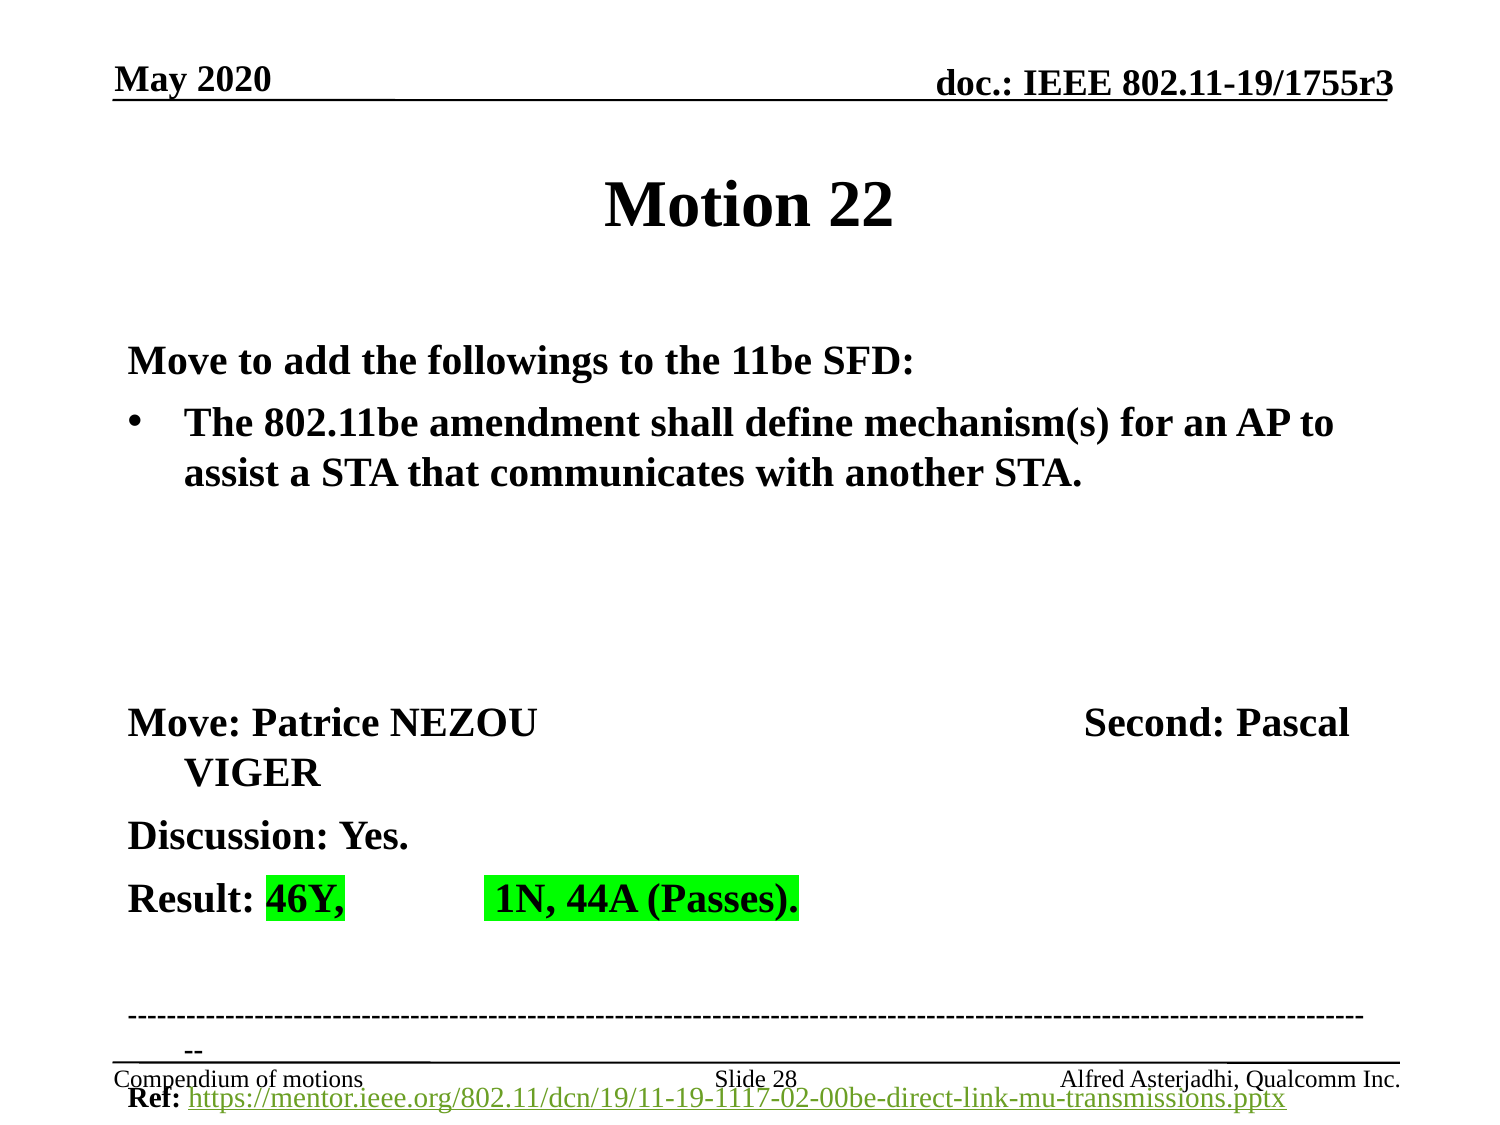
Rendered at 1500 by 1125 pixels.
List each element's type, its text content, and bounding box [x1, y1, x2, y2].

footer Alfred Asterjadhi, Qualcomm Inc. [878, 1061, 1402, 1093]
slide_number Slide 28 [712, 1061, 800, 1123]
list Move to add the followings to the 11be SFD: The 802.11be amendment shall define mechanism(s) for an AP to assist a STA that communicates with another STA. Move: Patrice NEZOU Second: Pascal VIGER Discussion: Yes. Result: 46Y, 1N, 44A (Passes). --------------------------------------------------------------------------------------------------------------------------------- Ref: https://mentor.ieee.org/802.11/dcn/19/11-19-1117-02-00be-direct-link-mu-transmissions.pptx [112, 324, 1388, 1063]
title Motion 22 [112, 112, 1388, 288]
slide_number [114, 54, 423, 100]
